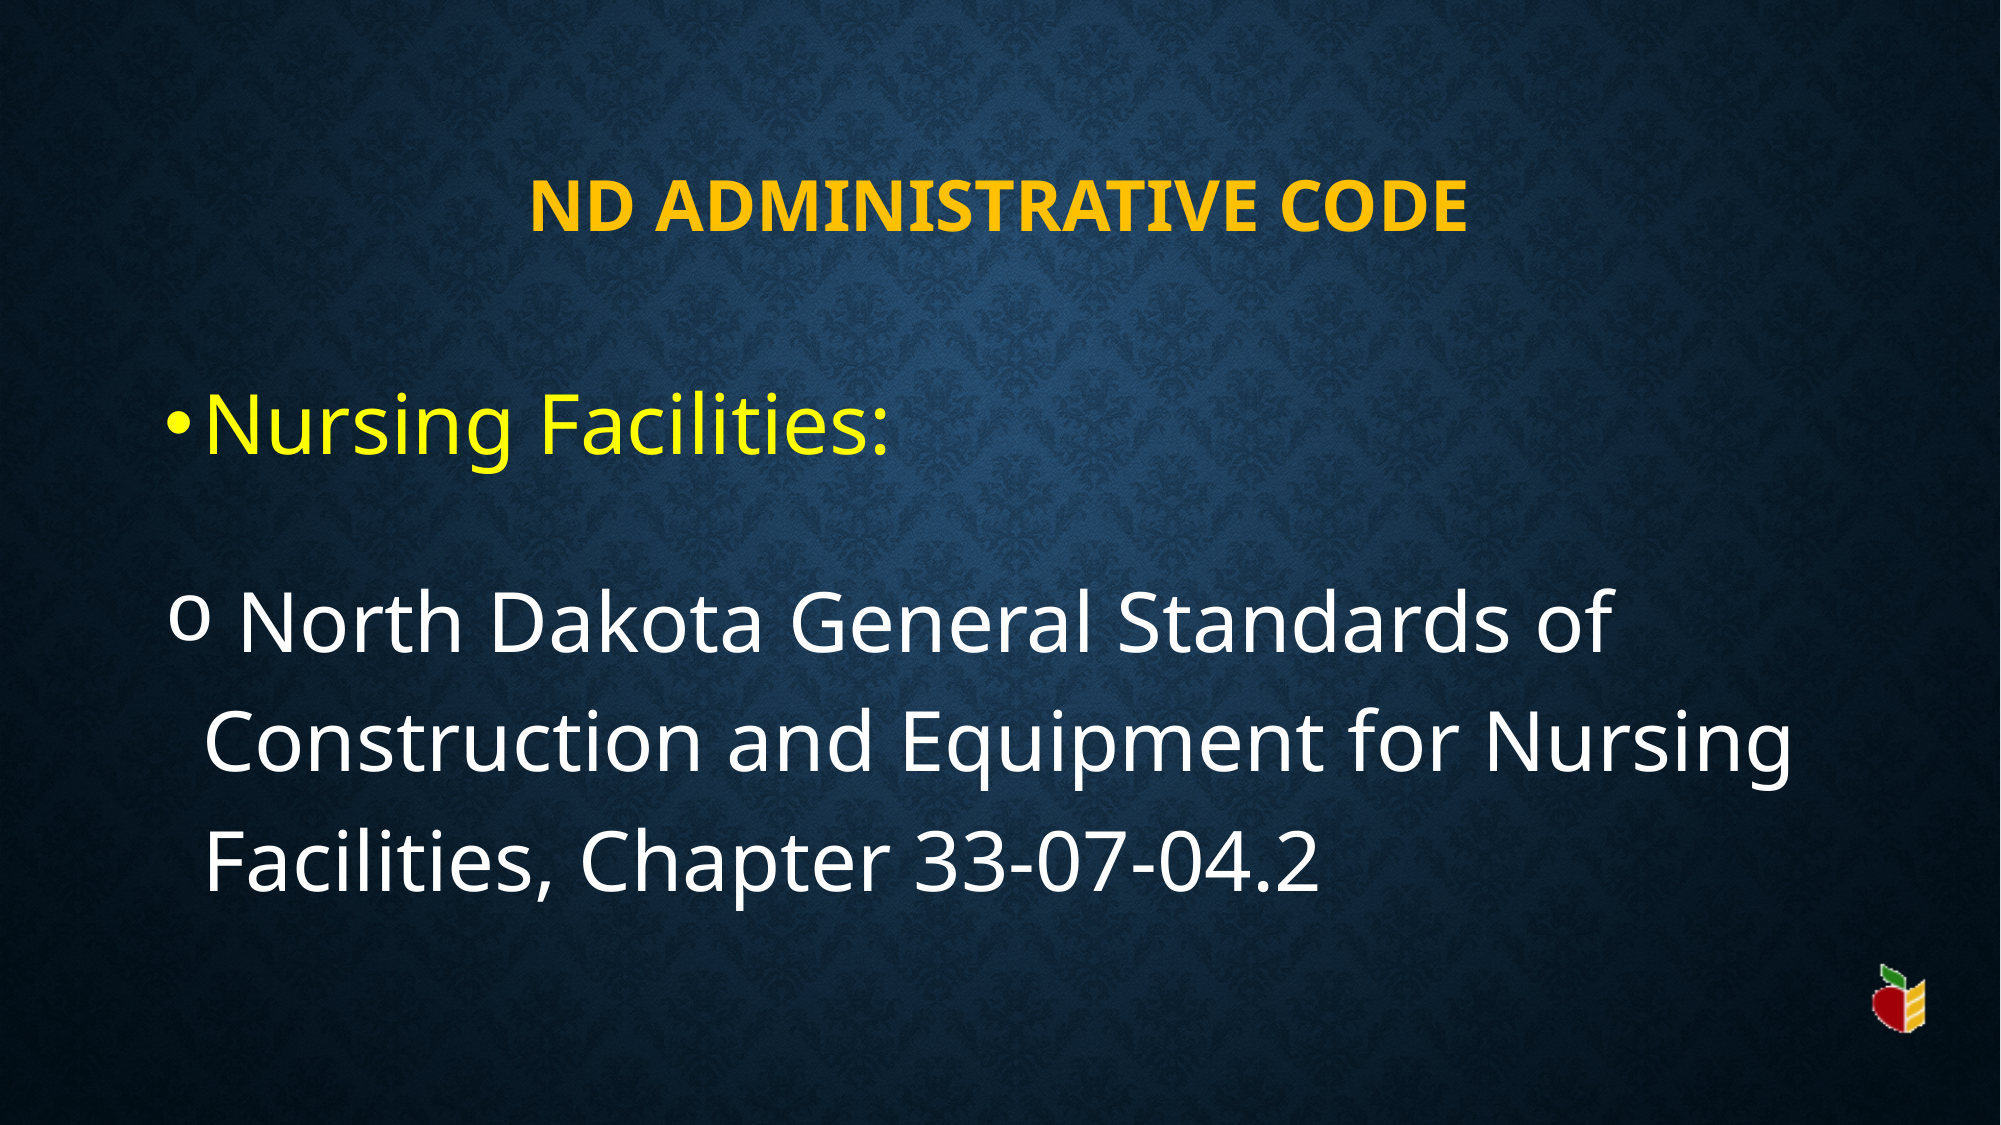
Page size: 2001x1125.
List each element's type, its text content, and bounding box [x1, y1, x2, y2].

title ND Administrative Code [149, 99, 1849, 318]
list Nursing Facilities: North Dakota General Standards of Construction and Equipment for Nursing Facilities, Chapter 33-07-04.2 [149, 343, 1849, 1023]
picture [1870, 961, 1929, 1037]
